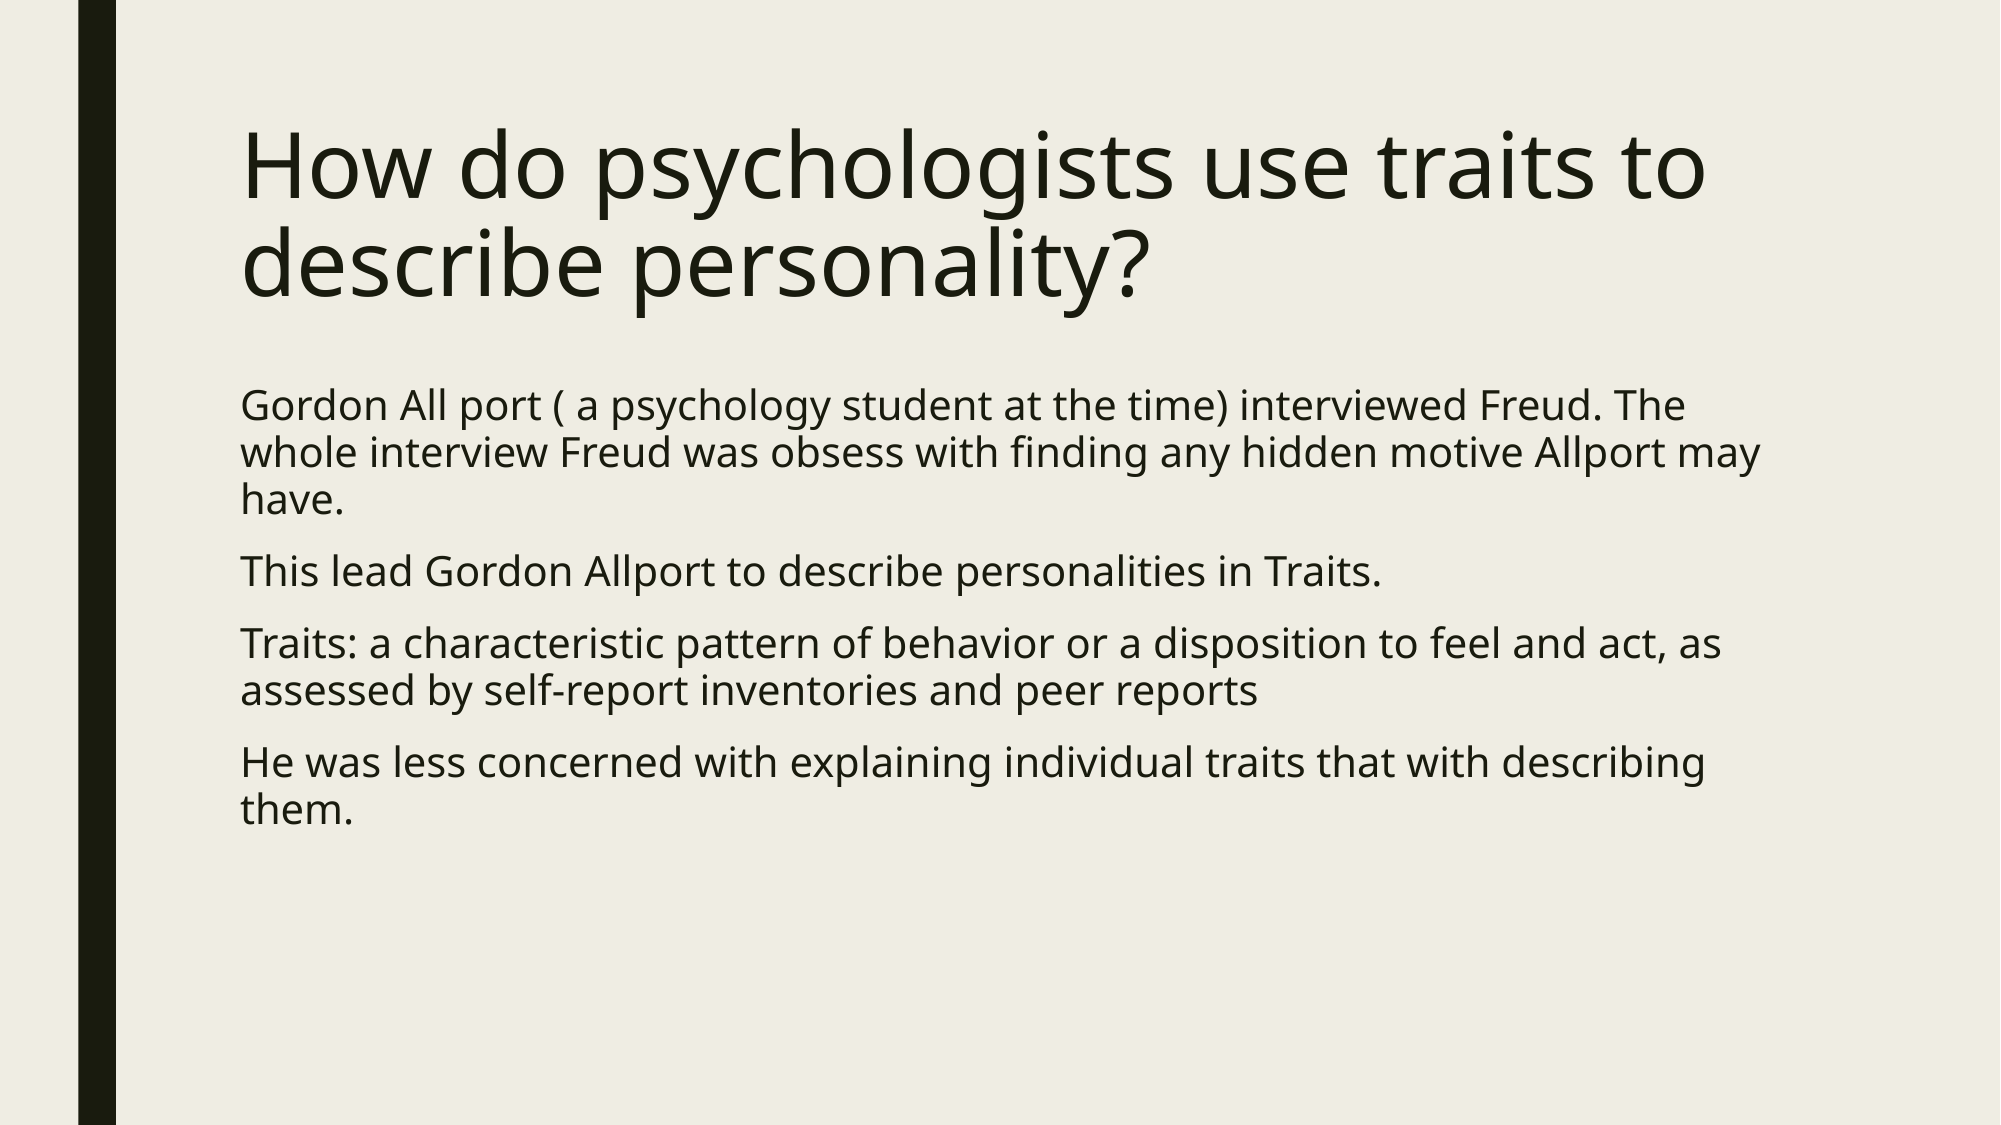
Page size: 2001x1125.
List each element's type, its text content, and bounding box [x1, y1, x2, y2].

title How do psychologists use traits to describe personality? [225, 112, 1800, 357]
list Gordon All port ( a psychology student at the time) interviewed Freud. The whole interview Freud was obsess with finding any hidden motive Allport may have. This lead Gordon Allport to describe personalities in Traits. Traits: a characteristic pattern of behavior or a disposition to feel and act, as assessed by self-report inventories and peer reports He was less concerned with explaining individual traits that with describing them. [225, 375, 1800, 963]
